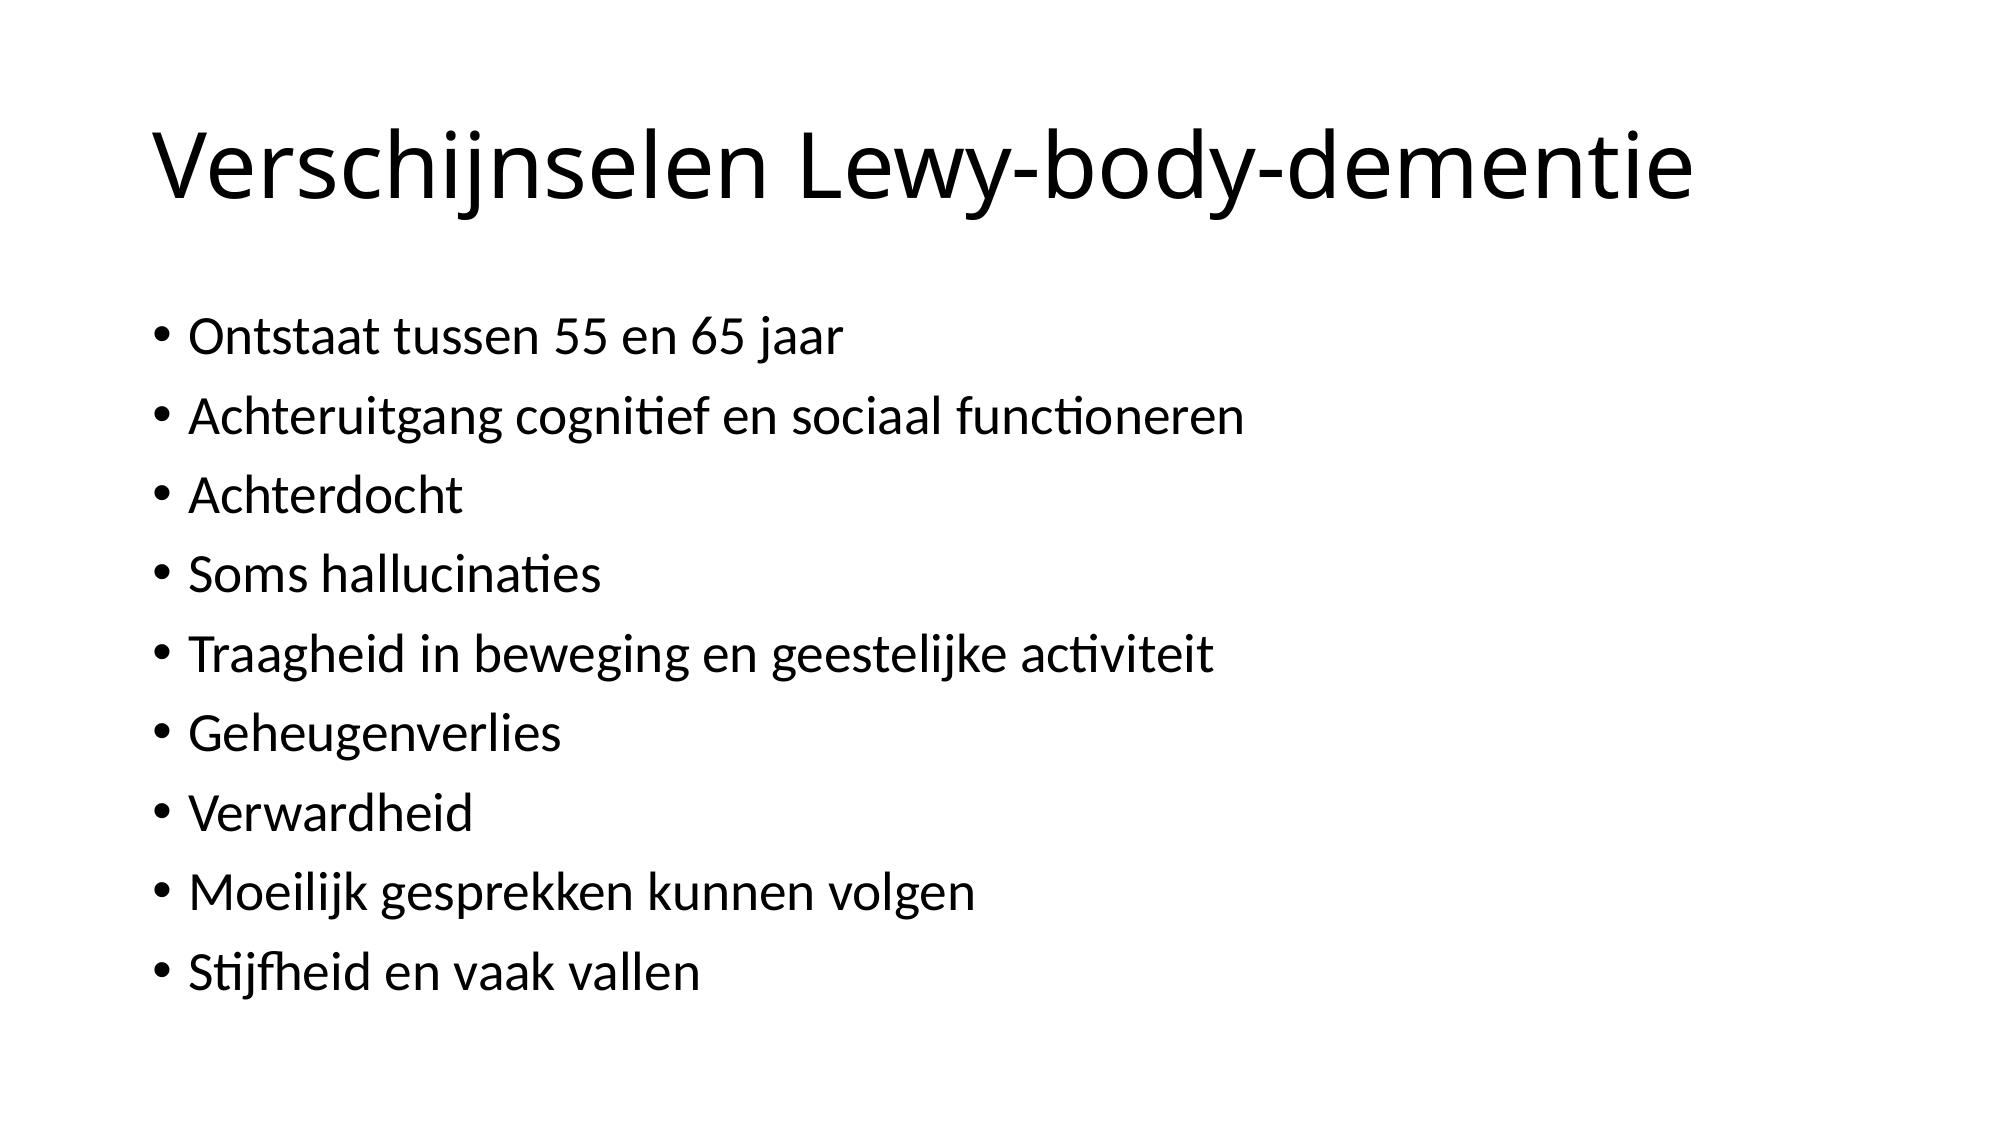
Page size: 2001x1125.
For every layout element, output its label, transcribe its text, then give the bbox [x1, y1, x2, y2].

title Verschijnselen Lewy-body-dementie [137, 59, 1863, 278]
list Ontstaat tussen 55 en 65 jaar Achteruitgang cognitief en sociaal functioneren Achterdocht Soms hallucinaties Traagheid in beweging en geestelijke activiteit Geheugenverlies Verwardheid Moeilijk gesprekken kunnen volgen Stijfheid en vaak vallen [137, 299, 1863, 1014]
